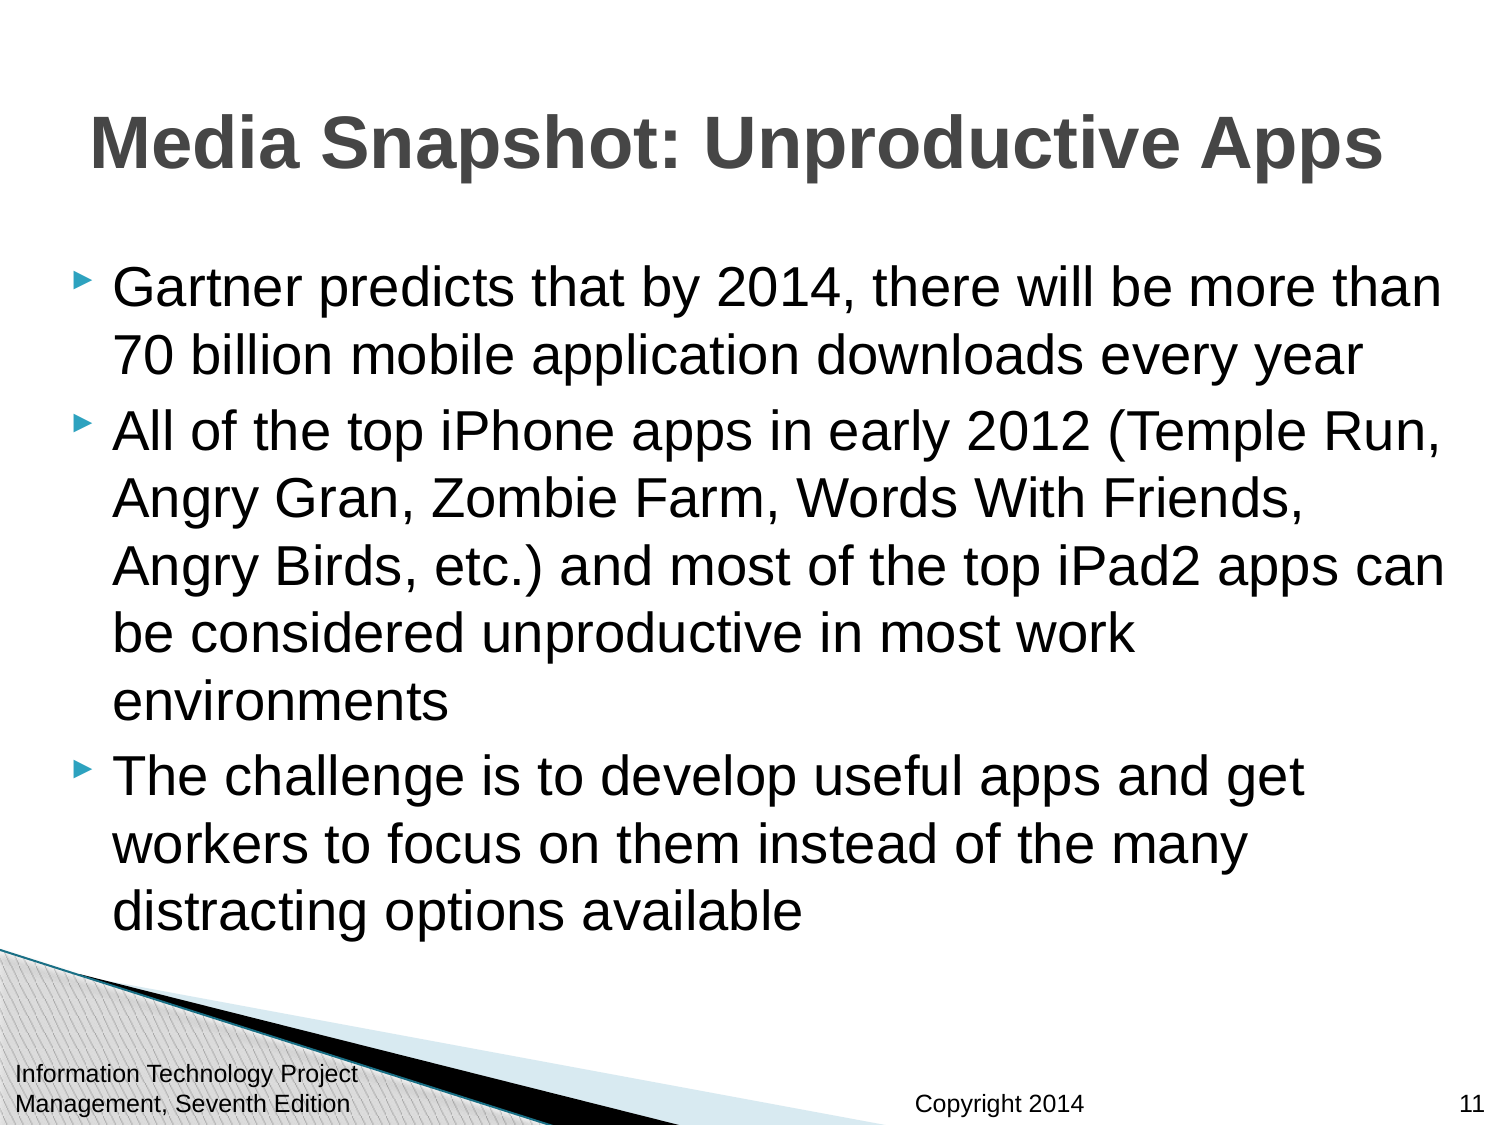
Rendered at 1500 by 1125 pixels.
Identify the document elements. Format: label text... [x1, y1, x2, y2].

slide_number 11 [1408, 1065, 1500, 1125]
list Gartner predicts that by 2014, there will be more than 70 billion mobile application downloads every year All of the top iPhone apps in early 2012 (Temple Run, Angry Gran, Zombie Farm, Words With Friends, Angry Birds, etc.) and most of the top iPad2 apps can be considered unproductive in most work environments The challenge is to develop useful apps and get workers to focus on them instead of the many distracting options available [37, 242, 1463, 986]
footer Information Technology Project Management, Seventh Edition [0, 1065, 425, 1125]
title Media Snapshot: Unproductive Apps [75, 45, 1463, 233]
